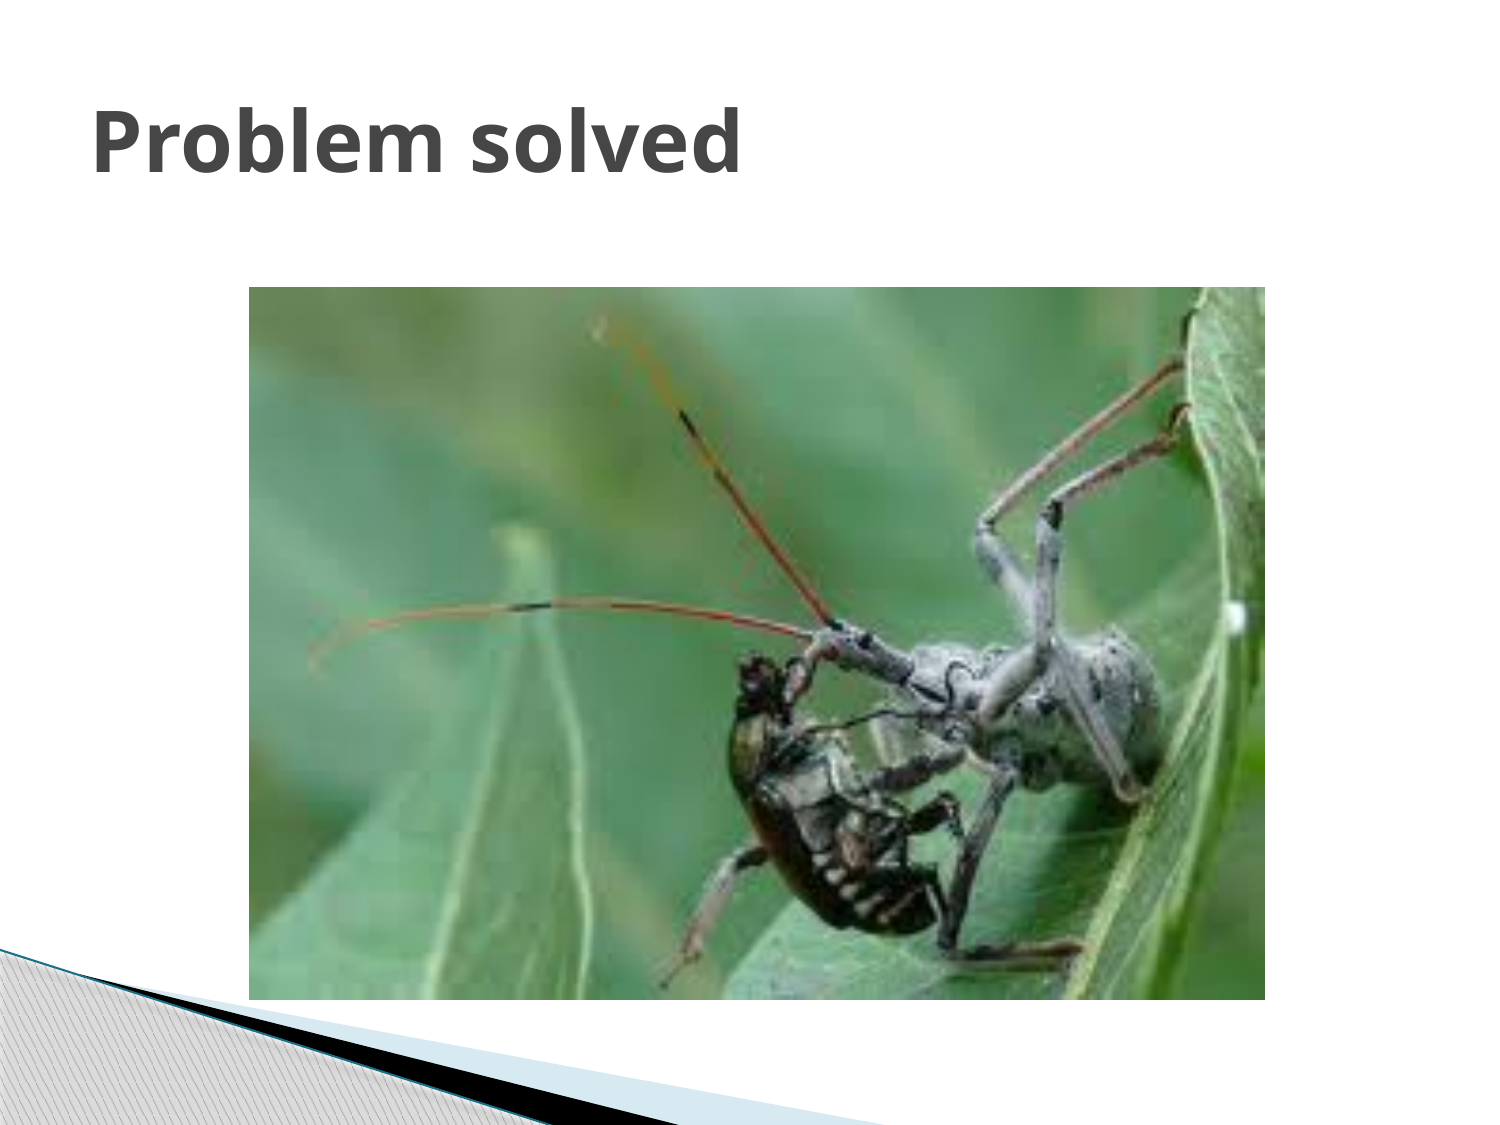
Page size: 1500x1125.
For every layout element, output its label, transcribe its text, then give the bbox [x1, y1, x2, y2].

title Problem solved [75, 45, 1425, 233]
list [249, 287, 1265, 1000]
